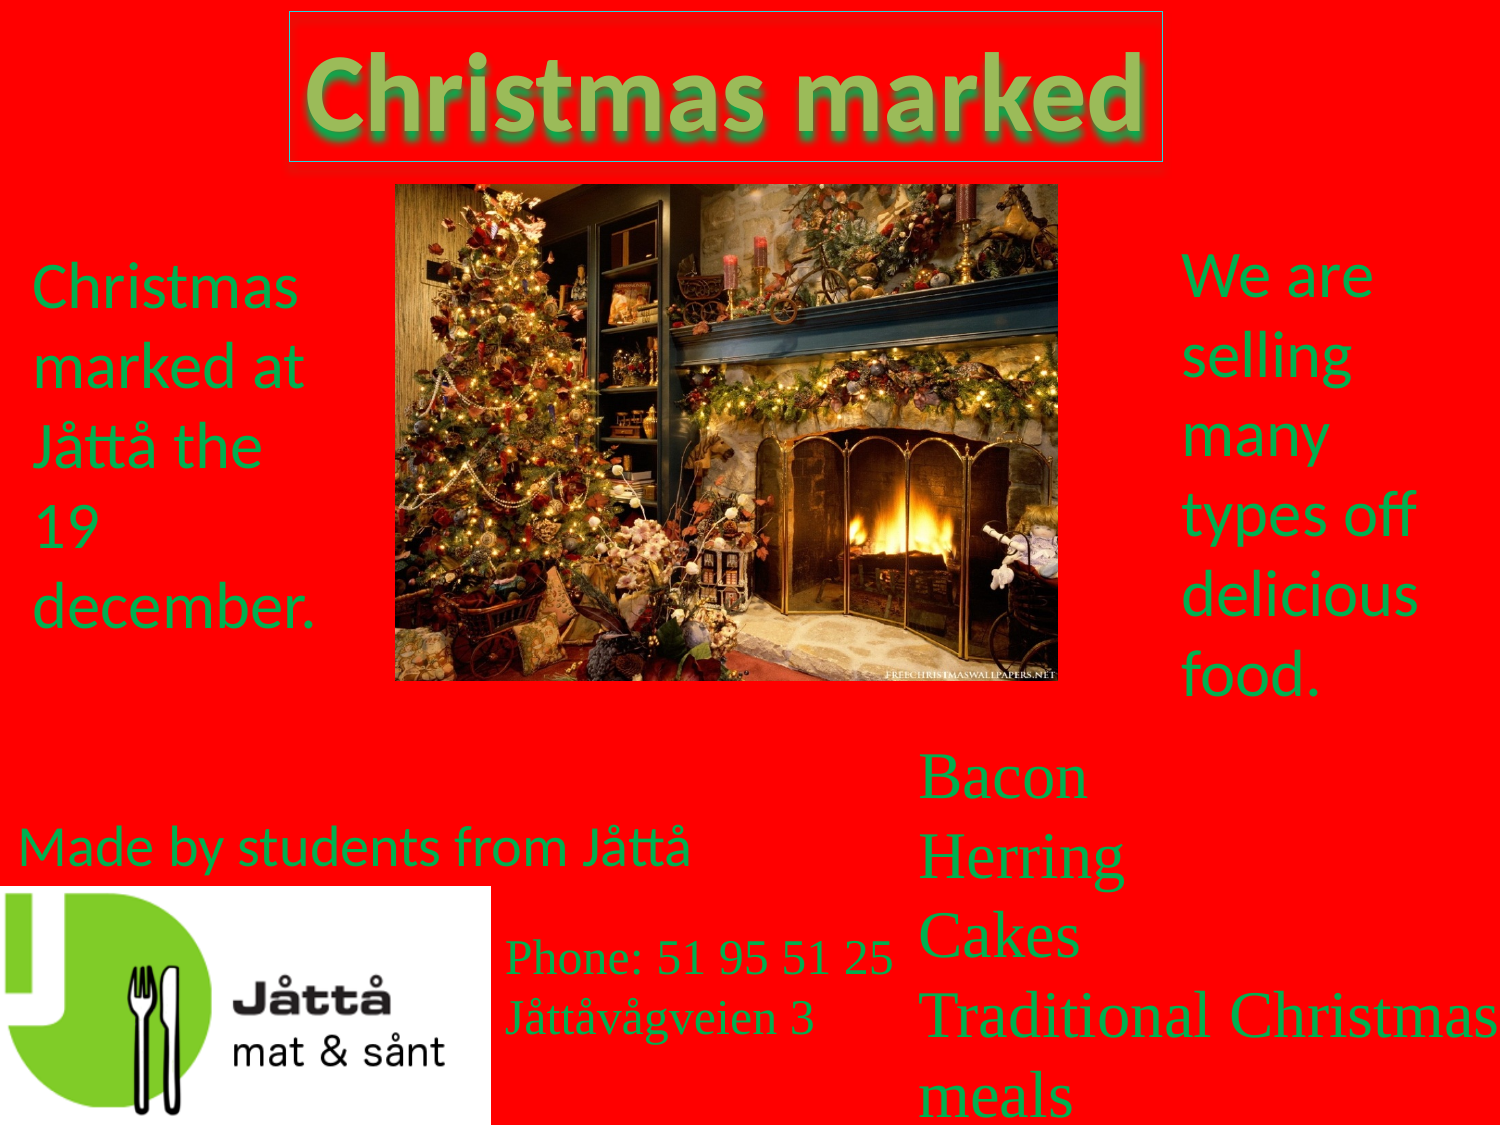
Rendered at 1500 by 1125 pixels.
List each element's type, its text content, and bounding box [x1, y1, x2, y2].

text_box Made by students from Jåttå [2, 800, 712, 886]
text_box Phone: 51 95 51 25 Jåttåvågveien 3 [495, 916, 963, 1052]
picture [0, 886, 491, 1125]
text_box Christmas marked at Jåttå the 19 december. [17, 234, 349, 649]
text_box Christmas marked [289, 11, 1163, 162]
picture [395, 184, 1058, 681]
text_box We are selling many types off delicious food. [1166, 222, 1467, 718]
text_box Bacon Herring Cakes Traditional Christmas meals [903, 724, 1500, 1125]
